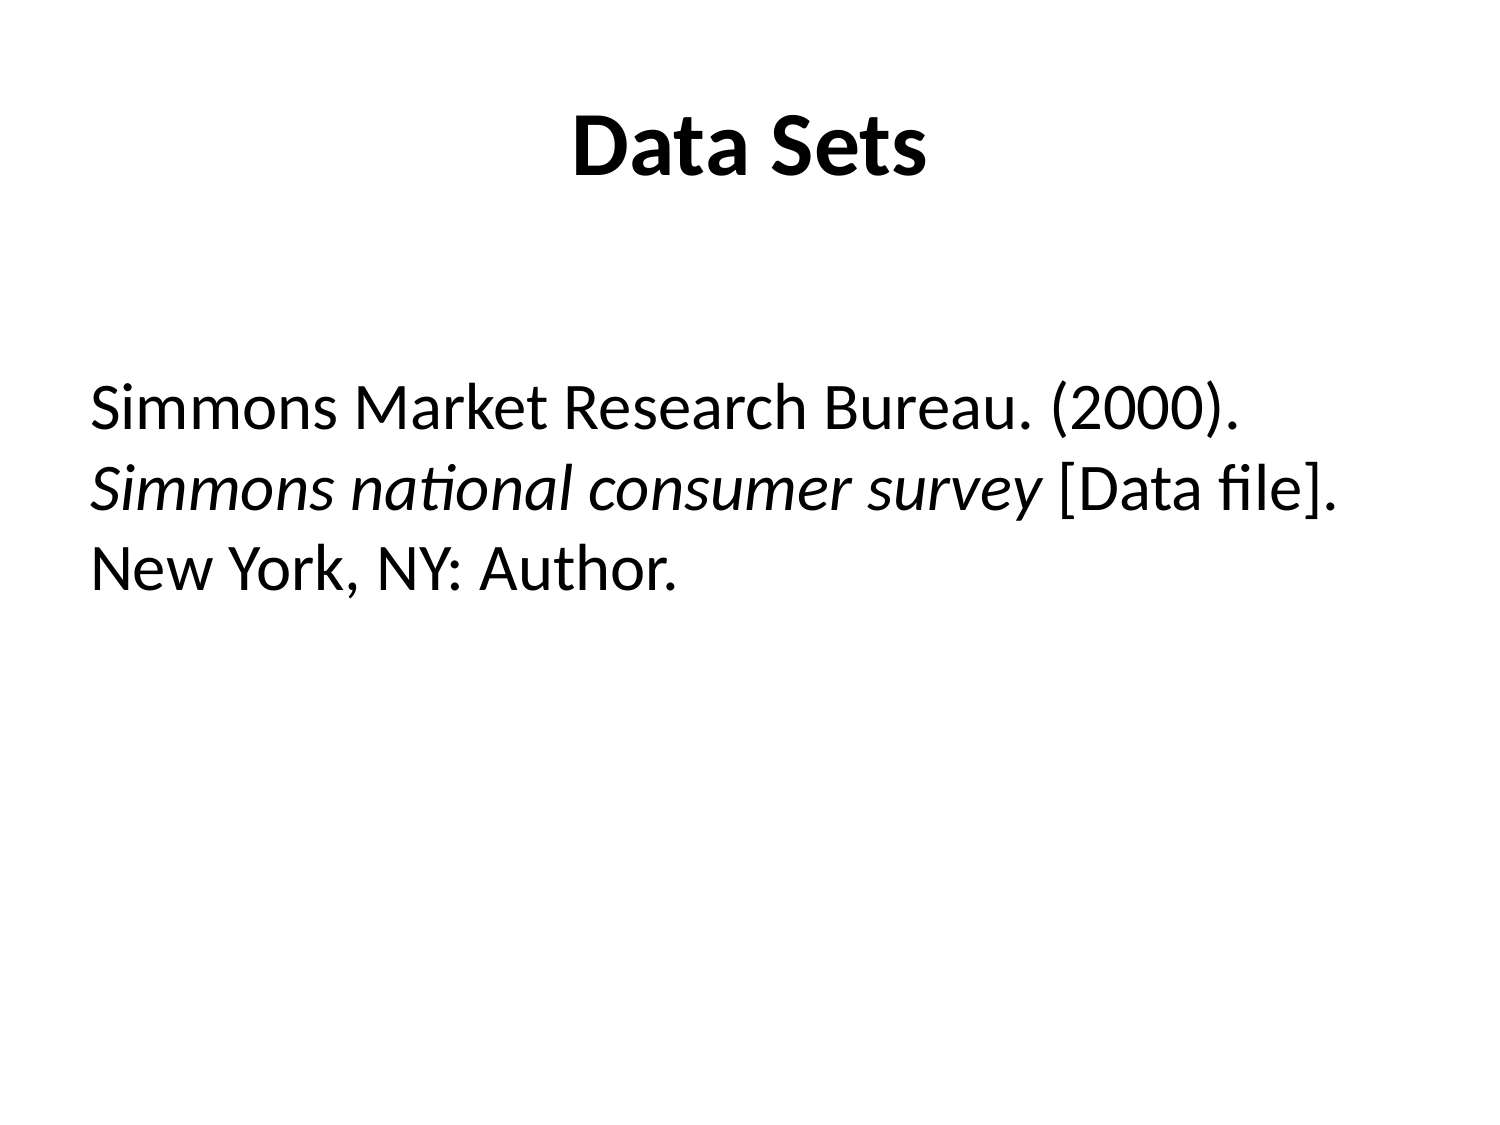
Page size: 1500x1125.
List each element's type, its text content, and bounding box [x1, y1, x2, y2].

title Data Sets [75, 45, 1425, 233]
list Simmons Market Research Bureau. (2000). Simmons national consumer survey [Data file]. New York, NY: Author. [75, 262, 1425, 1005]
